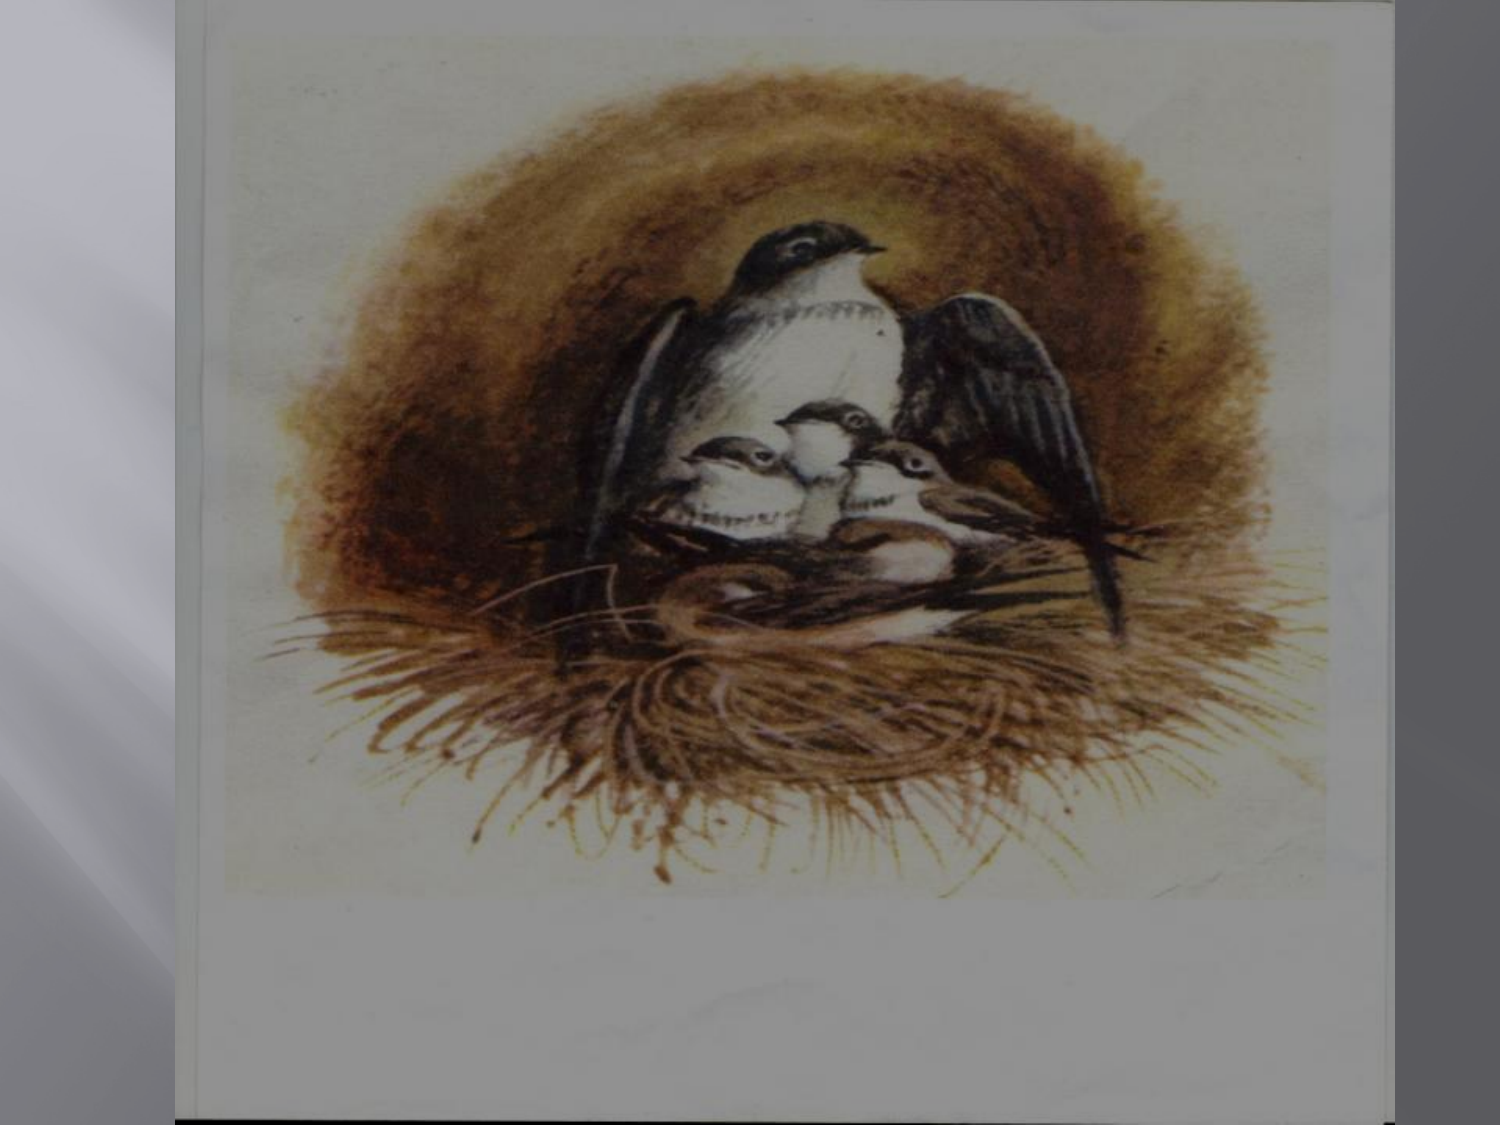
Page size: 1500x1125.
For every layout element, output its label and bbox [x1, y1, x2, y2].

picture [175, 0, 1395, 1125]
